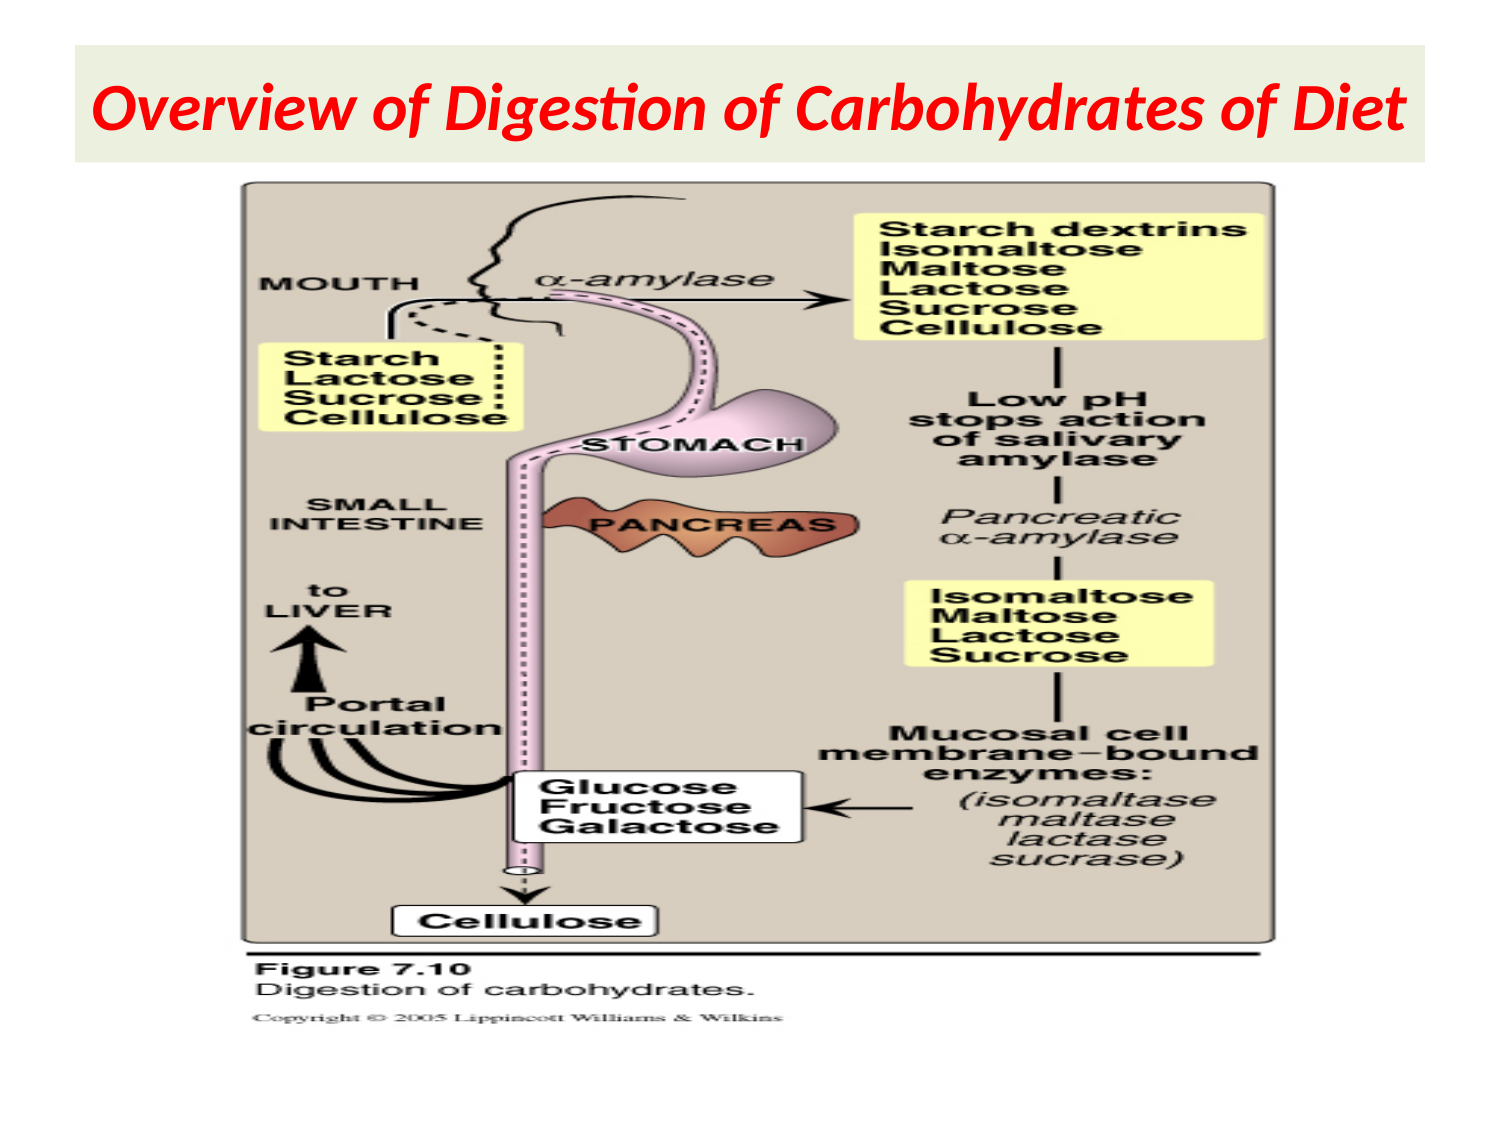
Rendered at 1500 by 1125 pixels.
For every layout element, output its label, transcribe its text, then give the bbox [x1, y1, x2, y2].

title Overview of Digestion of Carbohydrates of Diet [75, 45, 1425, 163]
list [212, 162, 1313, 1032]
